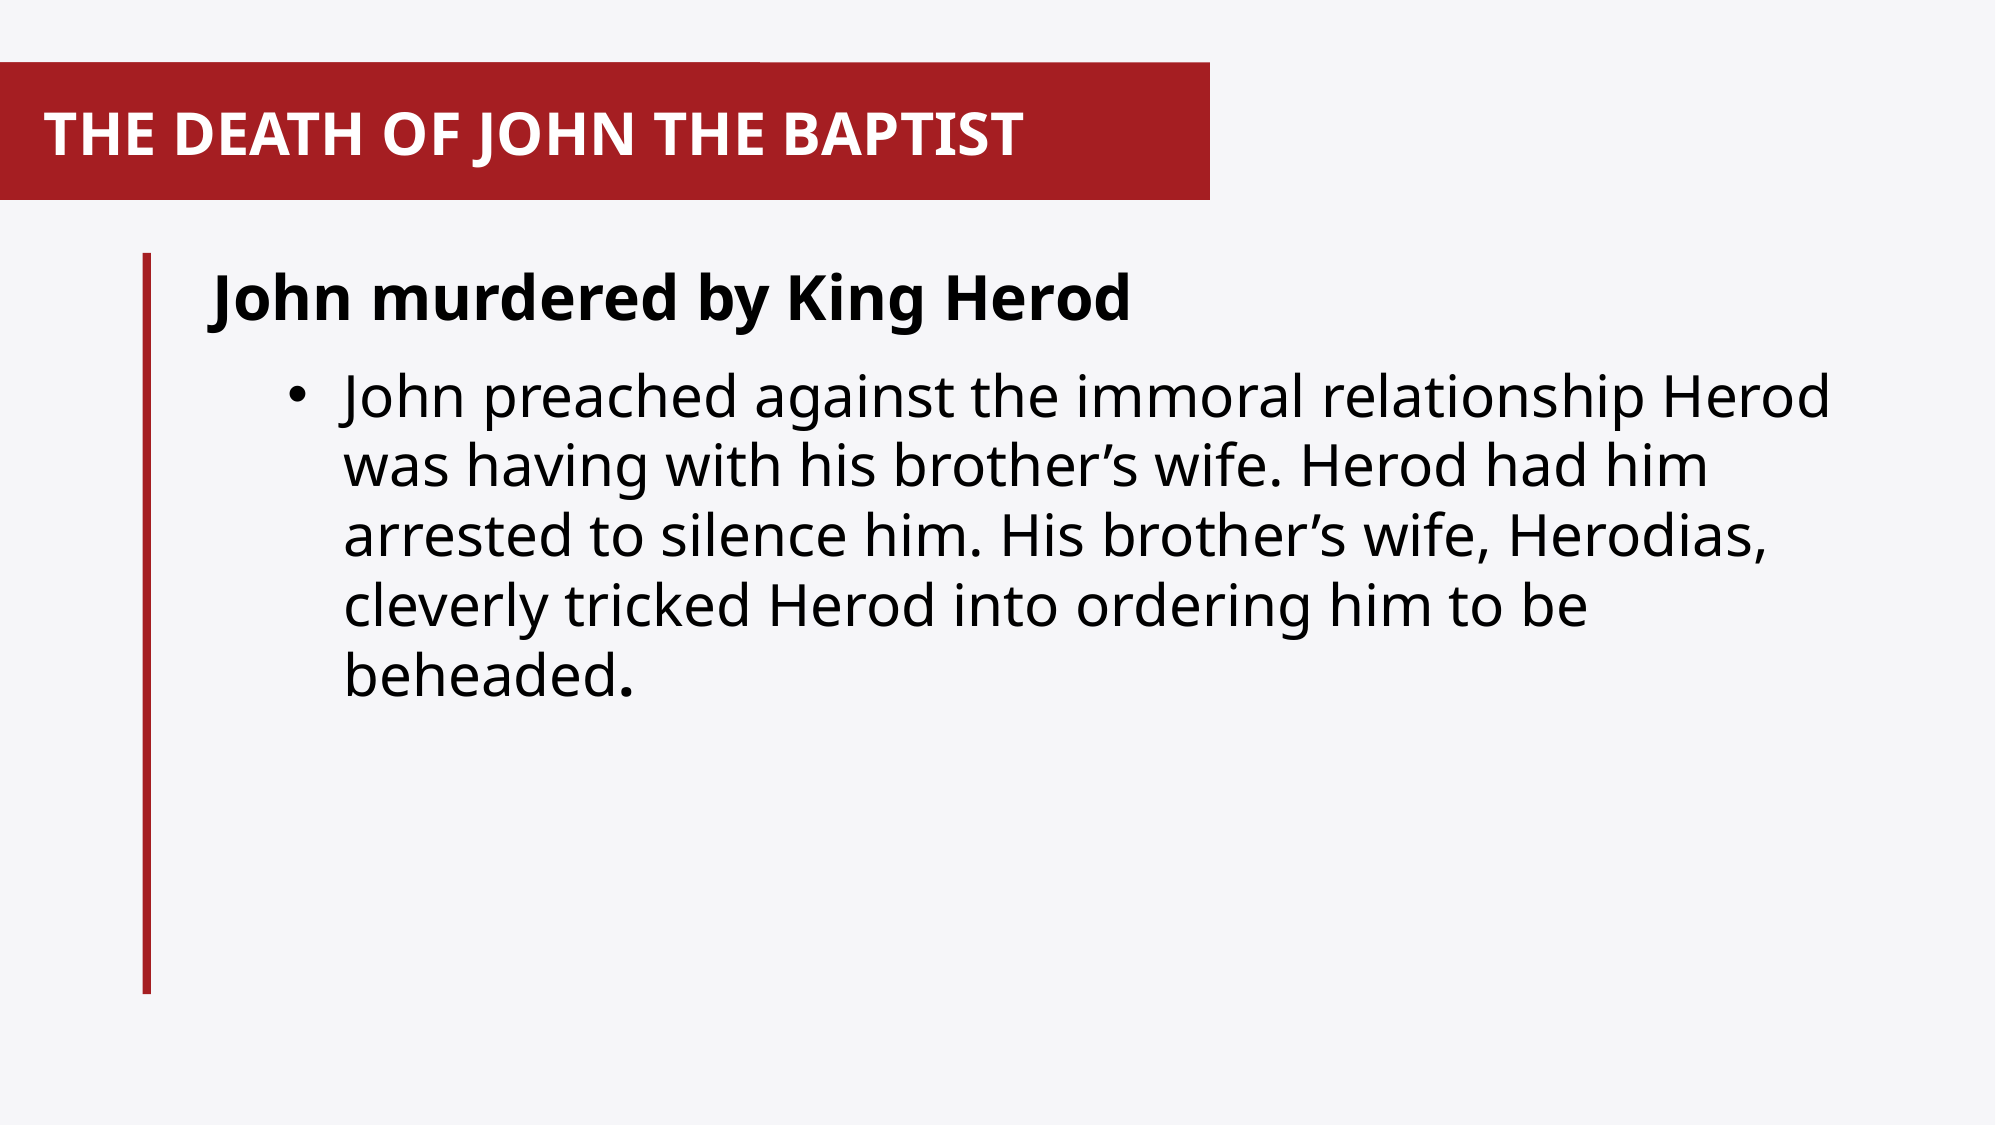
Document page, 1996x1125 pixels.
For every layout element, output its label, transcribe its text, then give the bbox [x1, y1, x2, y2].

title THE DEATH OF JOHN THE BAPTIST [0, 62, 1210, 200]
subtitle John murdered by King Herod John preached against the immoral relationship Herod was having with his brother’s wife. Herod had him arrested to silence him. His brother’s wife, Herodias, cleverly tricked Herod into ordering him to be beheaded. [197, 249, 1885, 1000]
